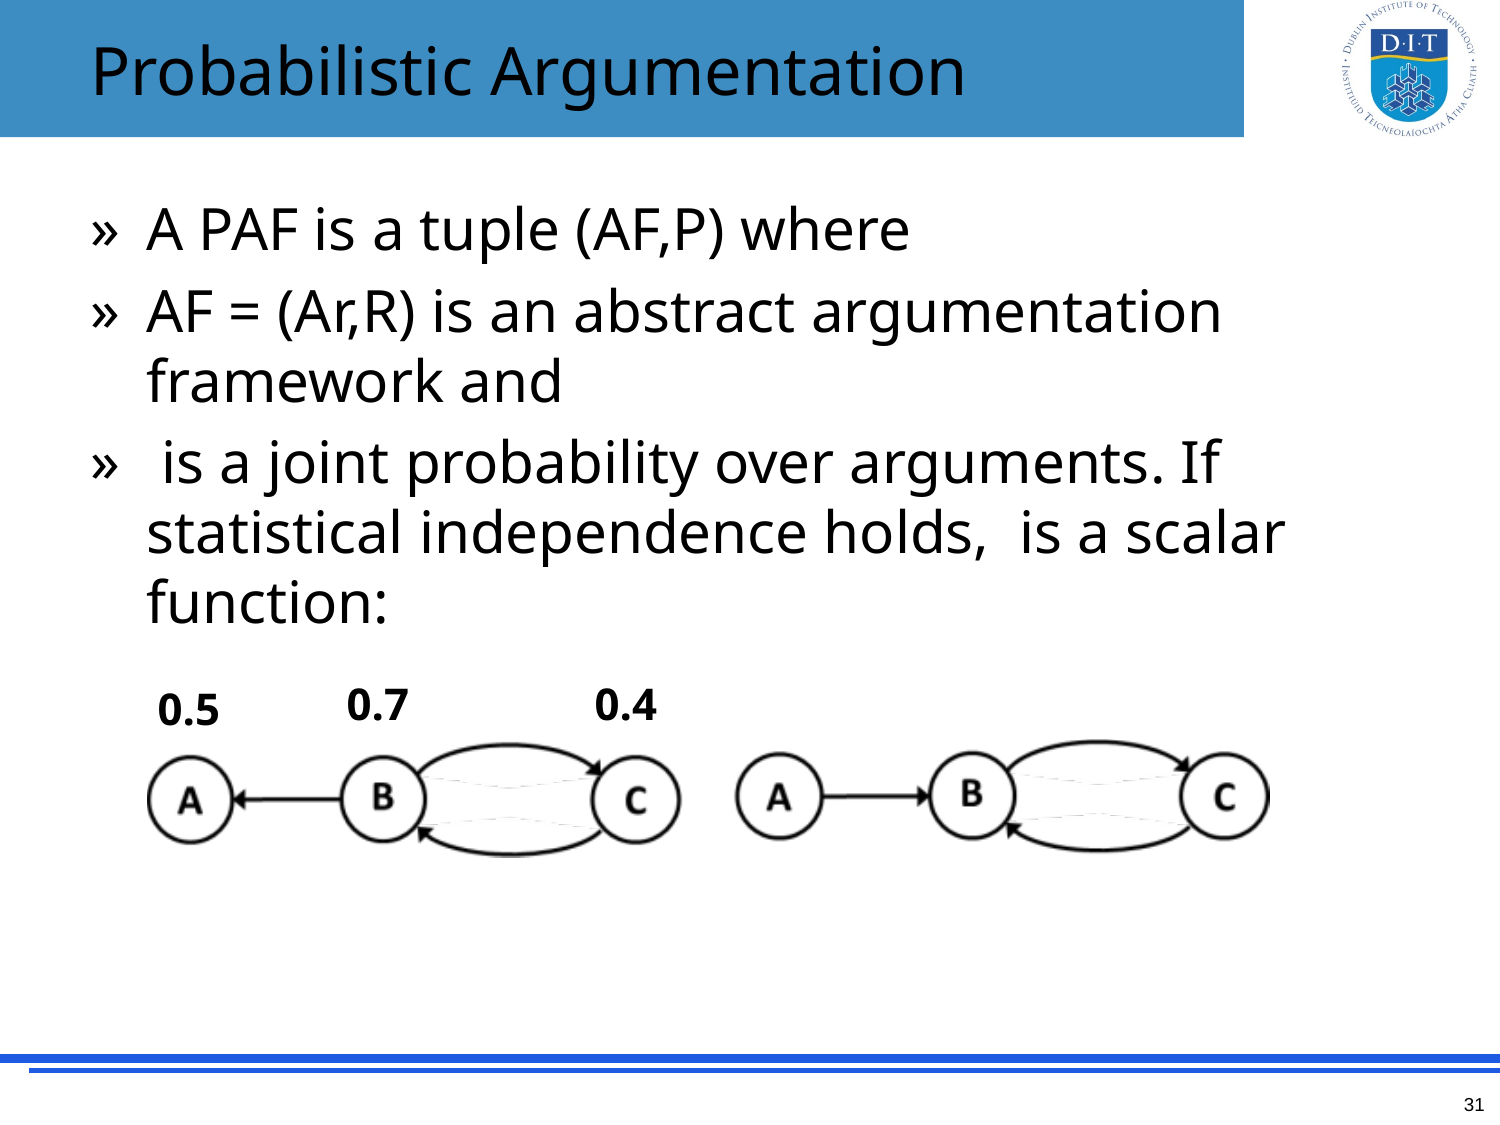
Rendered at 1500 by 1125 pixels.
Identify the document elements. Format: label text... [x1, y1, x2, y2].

slide_number 31 [1149, 1084, 1500, 1125]
text_box 0.7 [312, 668, 443, 737]
text_box 0.5 [123, 674, 254, 742]
text_box 0.4 [560, 668, 691, 737]
title Probabilistic Argumentation [74, 0, 1105, 138]
picture [147, 739, 1270, 858]
picture [1340, 0, 1478, 138]
